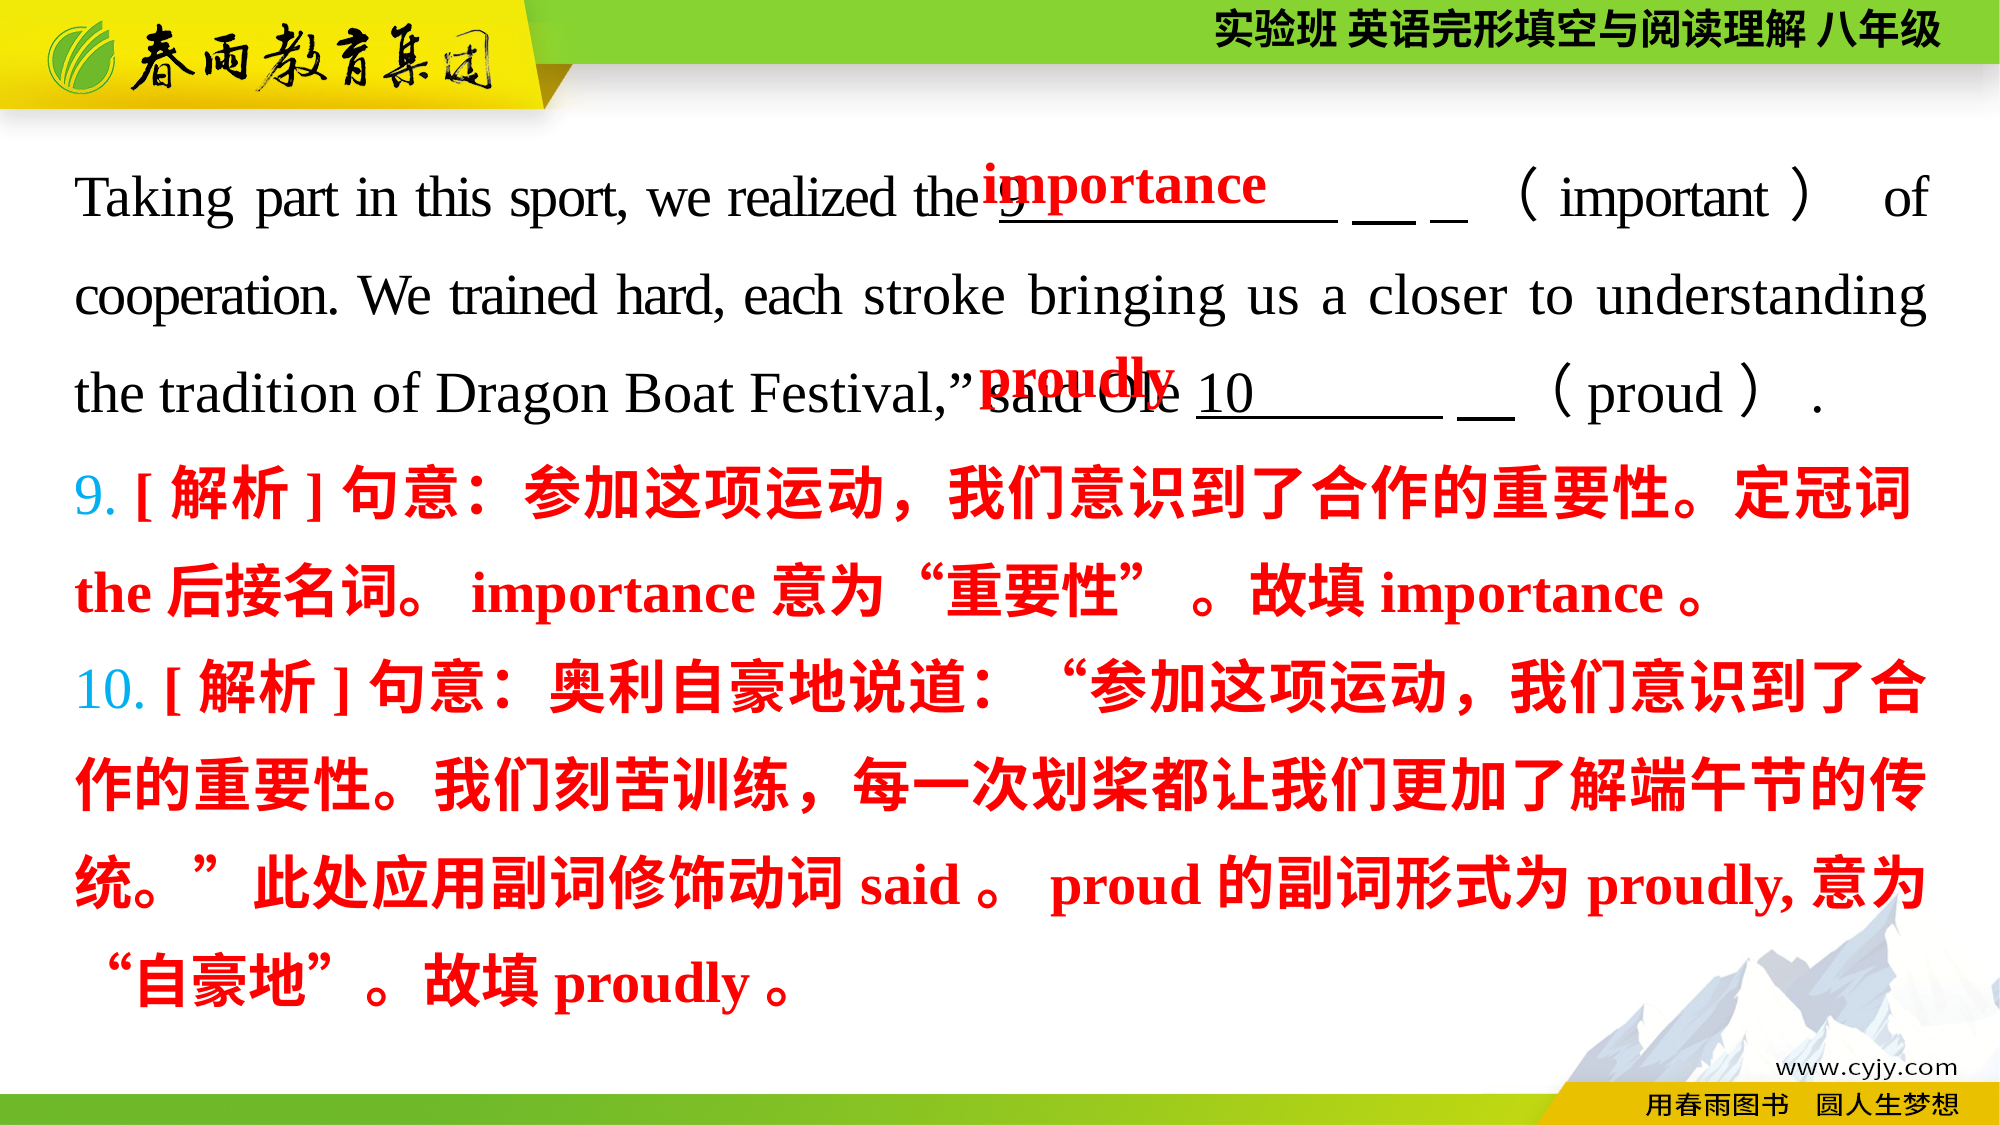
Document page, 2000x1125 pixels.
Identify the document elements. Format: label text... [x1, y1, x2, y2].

text_box 9. [解析]句意：参加这项运动，我们意识到了合作的重要性。定冠词the后接名词。importance意为“重要性” 。故填importance。 [59, 420, 1944, 614]
picture [0, 0, 2000, 1125]
list Taking part in this sport, we realized the 9 . （important） of cooperation. We trained hard, each stroke bringing us a closer to understanding the tradition of Dragon Boat Festival,” said Ole 10 （proud）. [59, 122, 1944, 420]
text_box importance [967, 109, 1283, 223]
text_box proudly [964, 304, 1192, 417]
text_box 10. [解析]句意：奥利自豪地说道：“参加这项运动，我们意识到了合作的重要性。我们刻苦训练，每一次划桨都让我们更加了解端午节的传统。”此处应用副词修饰动词said。proud的副词形式为proudly,意为“自豪地”。故填proudly。 [59, 614, 1944, 1022]
